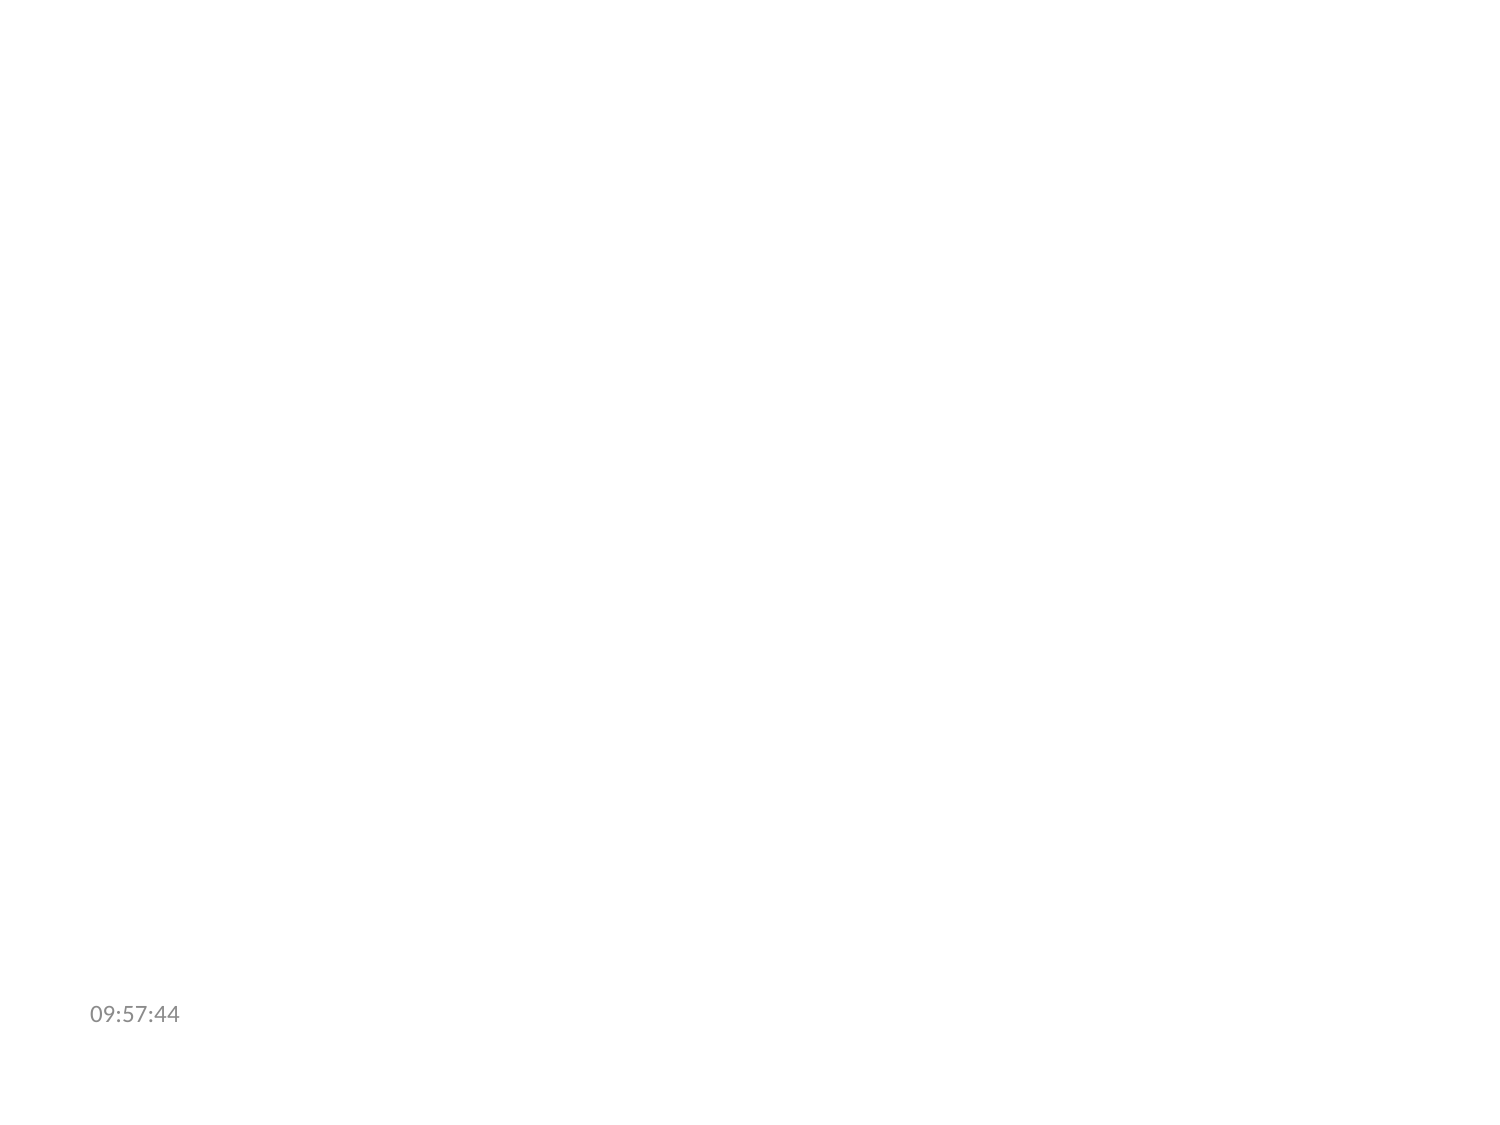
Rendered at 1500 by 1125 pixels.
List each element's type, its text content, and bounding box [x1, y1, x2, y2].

text_box 15:35:09 [75, 982, 425, 1043]
